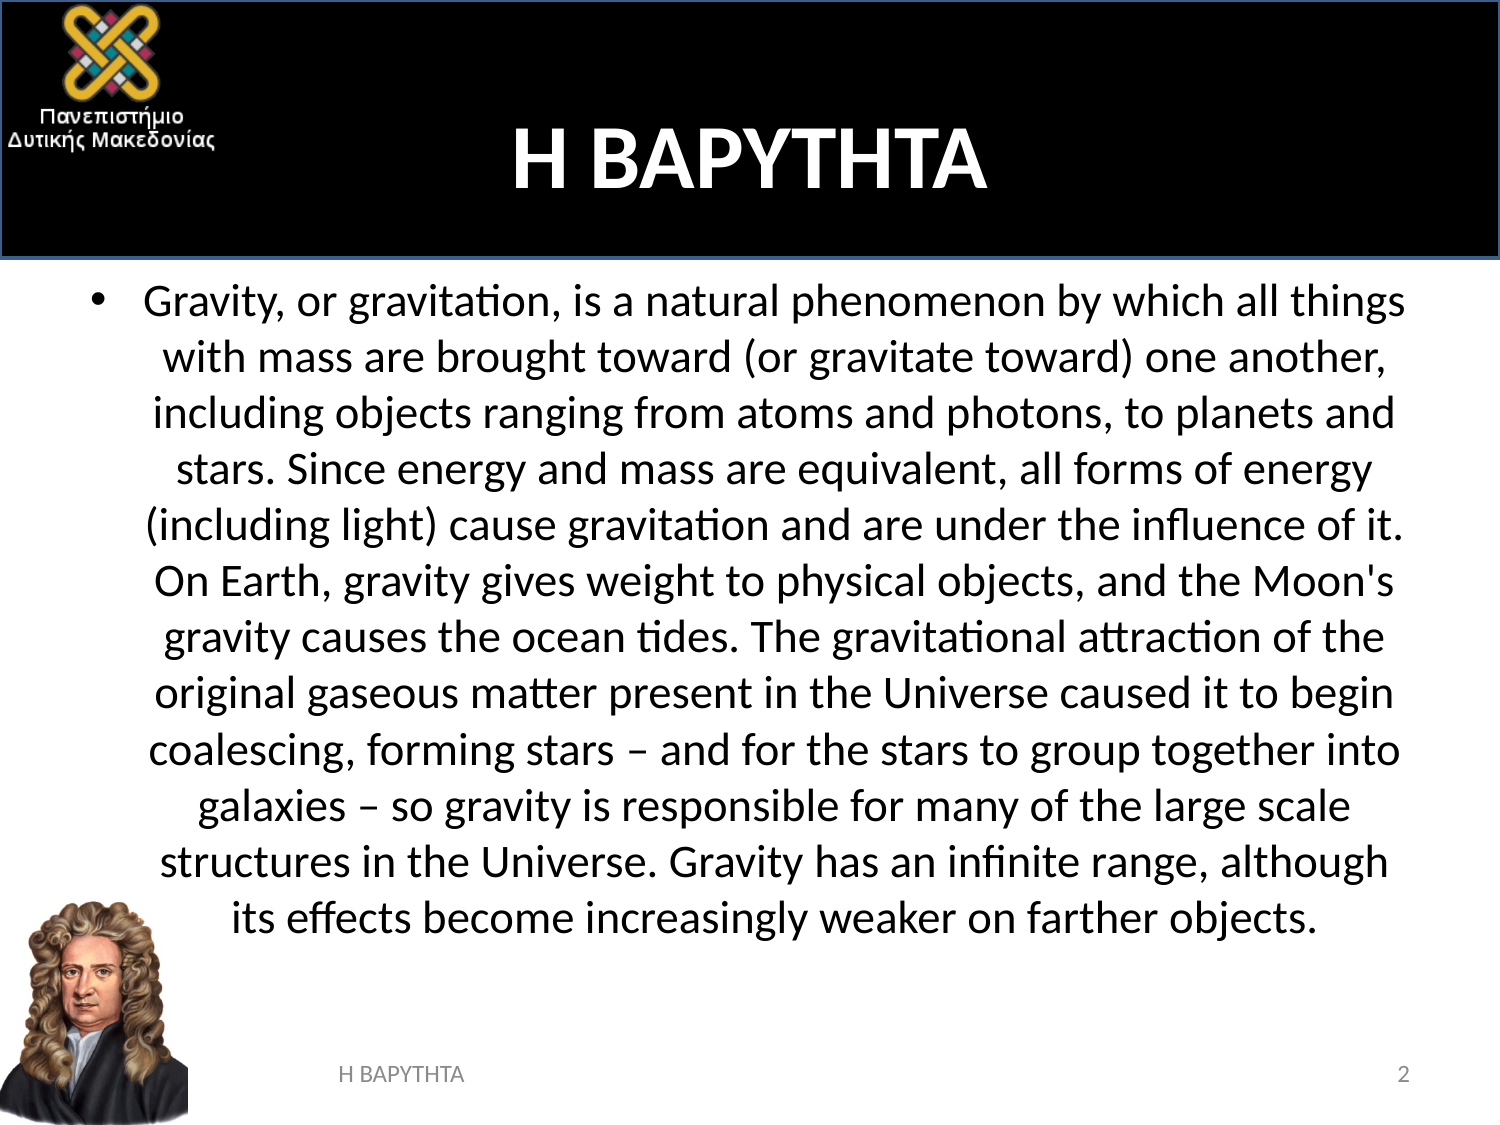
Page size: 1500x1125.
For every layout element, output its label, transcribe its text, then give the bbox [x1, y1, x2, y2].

footer Η ΒΑΡΥΤΗΤΑ [164, 1042, 639, 1103]
picture [0, 892, 188, 1125]
slide_number 2 [1074, 1042, 1425, 1103]
picture [0, 0, 223, 157]
list Gravity, or gravitation, is a natural phenomenon by which all things with mass are brought toward (or gravitate toward) one another, including objects ranging from atoms and photons, to planets and stars. Since energy and mass are equivalent, all forms of energy (including light) cause gravitation and are under the influence of it. On Earth, gravity gives weight to physical objects, and the Moon's gravity causes the ocean tides. The gravitational attraction of the original gaseous matter present in the Universe caused it to begin coalescing, forming stars – and for the stars to group together into galaxies – so gravity is responsible for many of the large scale structures in the Universe. Gravity has an infinite range, although its effects become increasingly weaker on farther objects. [75, 262, 1425, 1005]
text_box Η ΒΑΡΥΤΗΤΑ [32, 68, 1467, 237]
